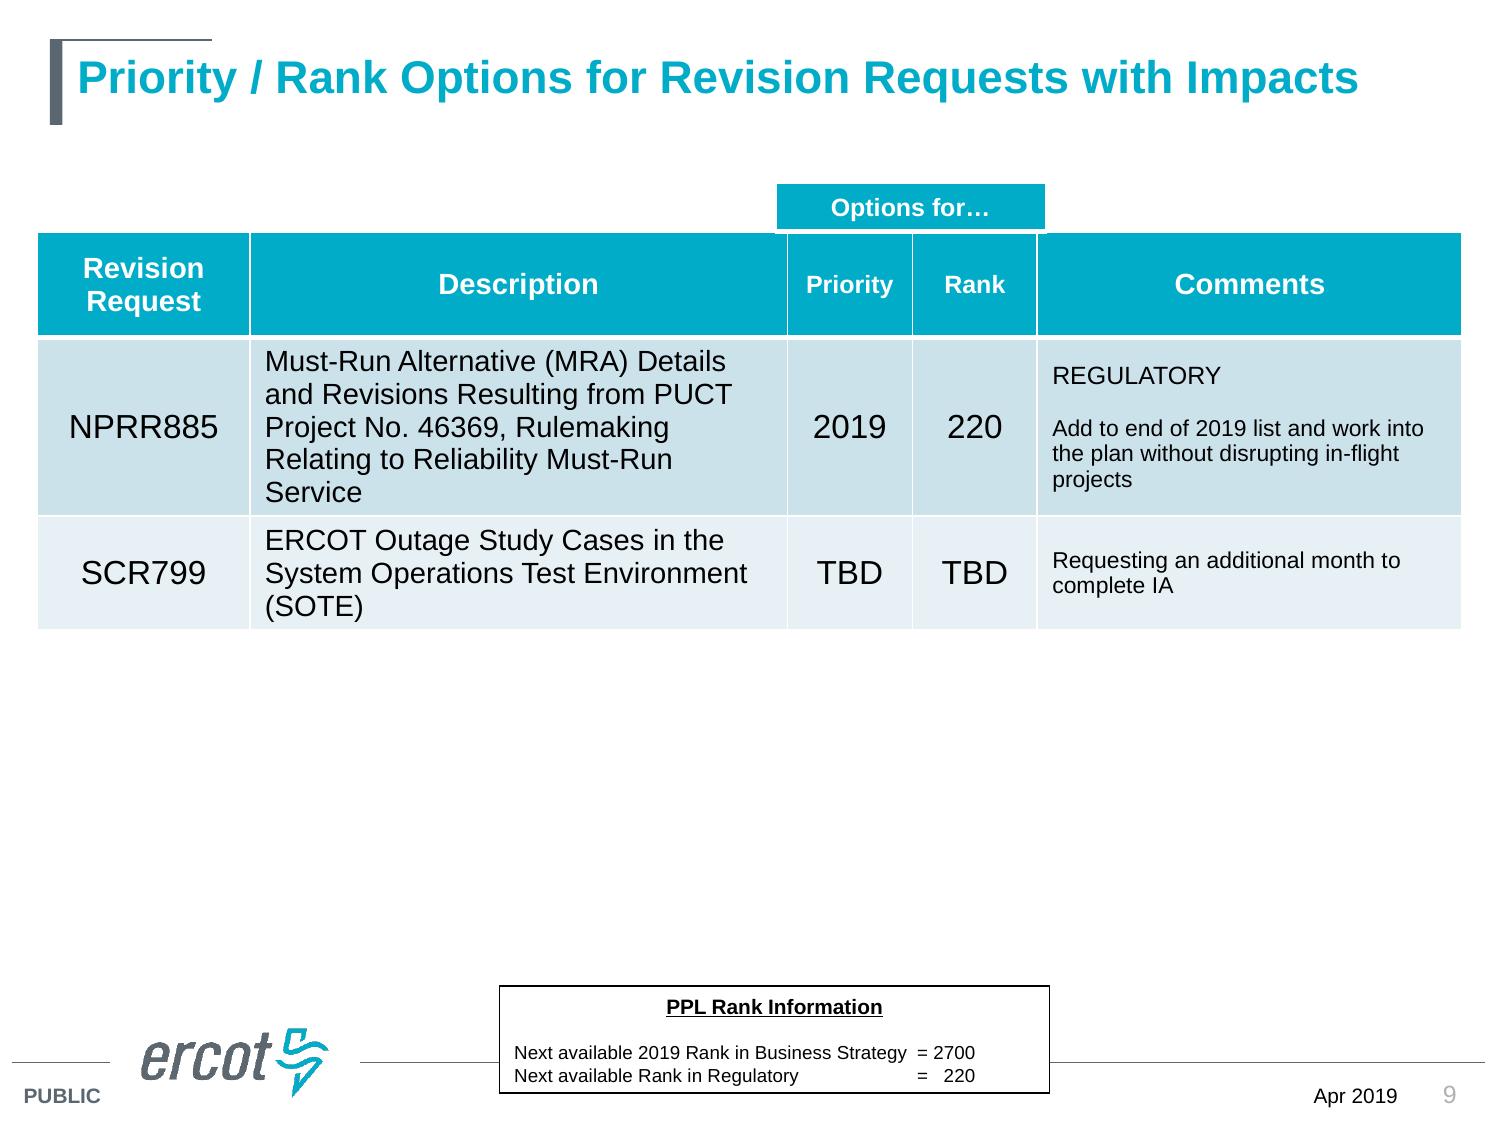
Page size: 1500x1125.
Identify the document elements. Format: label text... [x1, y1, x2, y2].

table_cell TBD [913, 517, 1036, 629]
table_cell 2019 [788, 340, 912, 515]
table_cell Requesting an additional month to complete IA [1038, 517, 1461, 629]
table_cell Must-Run Alternative (MRA) Details and Revisions Resulting from PUCT Project No. 46369, Rulemaking Relating to Reliability Must-Run Service [251, 340, 787, 515]
table_header Description [251, 233, 787, 335]
table_header Rank [913, 234, 1036, 335]
table_header Comments [1038, 233, 1461, 335]
table_cell 220 [913, 340, 1036, 515]
table_cell NPRR885 [38, 340, 249, 515]
table_cell ERCOT Outage Study Cases in the System Operations Test Environment (SOTE) [251, 517, 787, 629]
table_header Priority [788, 234, 912, 335]
table_header Revision Request [38, 233, 249, 335]
table_cell SCR799 [38, 517, 249, 629]
title Priority / Rank Options for Revision Requests with Impacts [62, 39, 1413, 125]
table_cell REGULATORY Add to end of 2019 list and work into the plan without disrupting in-flight projects [1038, 340, 1461, 515]
table_header Options for… [777, 184, 1045, 229]
slide_number 9 [1412, 1076, 1488, 1112]
text_box PPL Rank Information Next available 2019 Rank in Business Strategy = 2700 Next available Rank in Regulatory = 220 [499, 985, 1050, 1093]
table_cell TBD [788, 517, 912, 629]
picture [137, 1024, 332, 1100]
